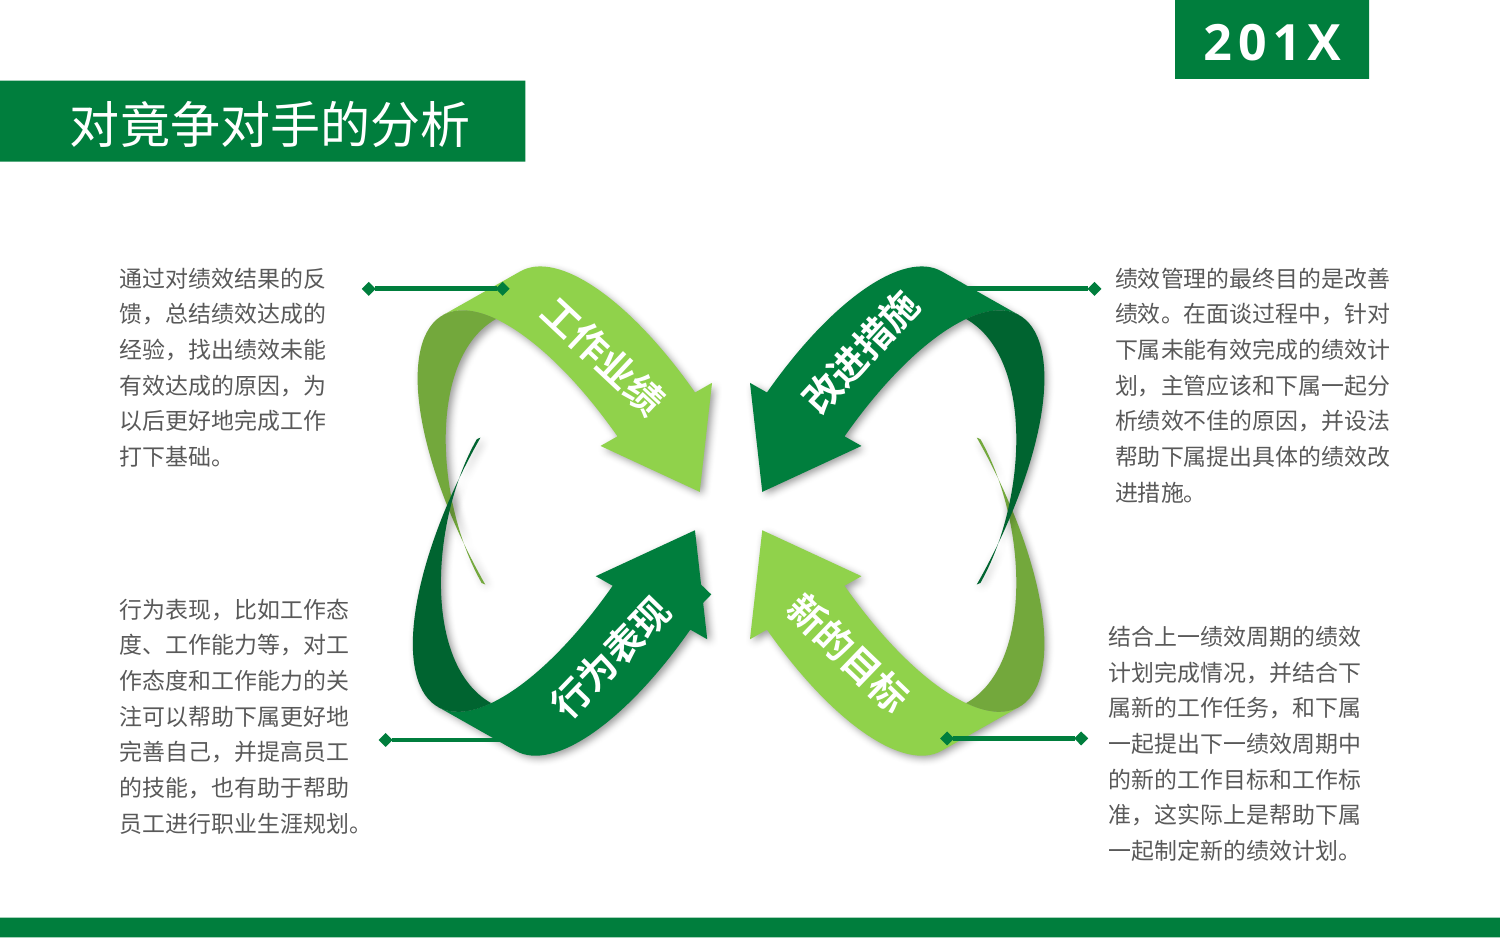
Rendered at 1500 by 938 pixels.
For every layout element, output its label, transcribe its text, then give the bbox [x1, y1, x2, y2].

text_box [755, 559, 1056, 751]
text_box [0, 916, 1500, 938]
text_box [406, 271, 711, 553]
text_box 对竟争对手的分析 [55, 85, 485, 161]
text_box 绩效管理的最终目的是改善绩效。在面谈过程中，针对下属未能有效完成的绩效计划，主管应该和下属一起分析绩效不佳的原因，并设法帮助下属提出具体的绩效改进措施。 [1100, 248, 1412, 513]
text_box [0, 79, 528, 164]
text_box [401, 469, 702, 751]
text_box [1173, 0, 1371, 81]
text_box 通过对绩效结果的反馈，总结绩效达成的经验，找出绩效未能有效达成的原因，为以后更好地完成工作打下基础。 [105, 248, 358, 477]
text_box 201X [1188, 3, 1356, 78]
text_box 行为表现，比如工作态度、工作能力等，对工作态度和工作能力的关注可以帮助下属更好地完善自己，并提高员工的技能，也有助于帮助员工进行职业生涯规划。 [105, 579, 380, 844]
text_box 结合上一绩效周期的绩效计划完成情况，并结合下属新的工作任务，和下属一起提出下一绩效周期中的新的工作目标和工作标准，这实际上是帮助下属一起制定新的绩效计划。 [1094, 607, 1390, 872]
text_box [755, 233, 1056, 553]
